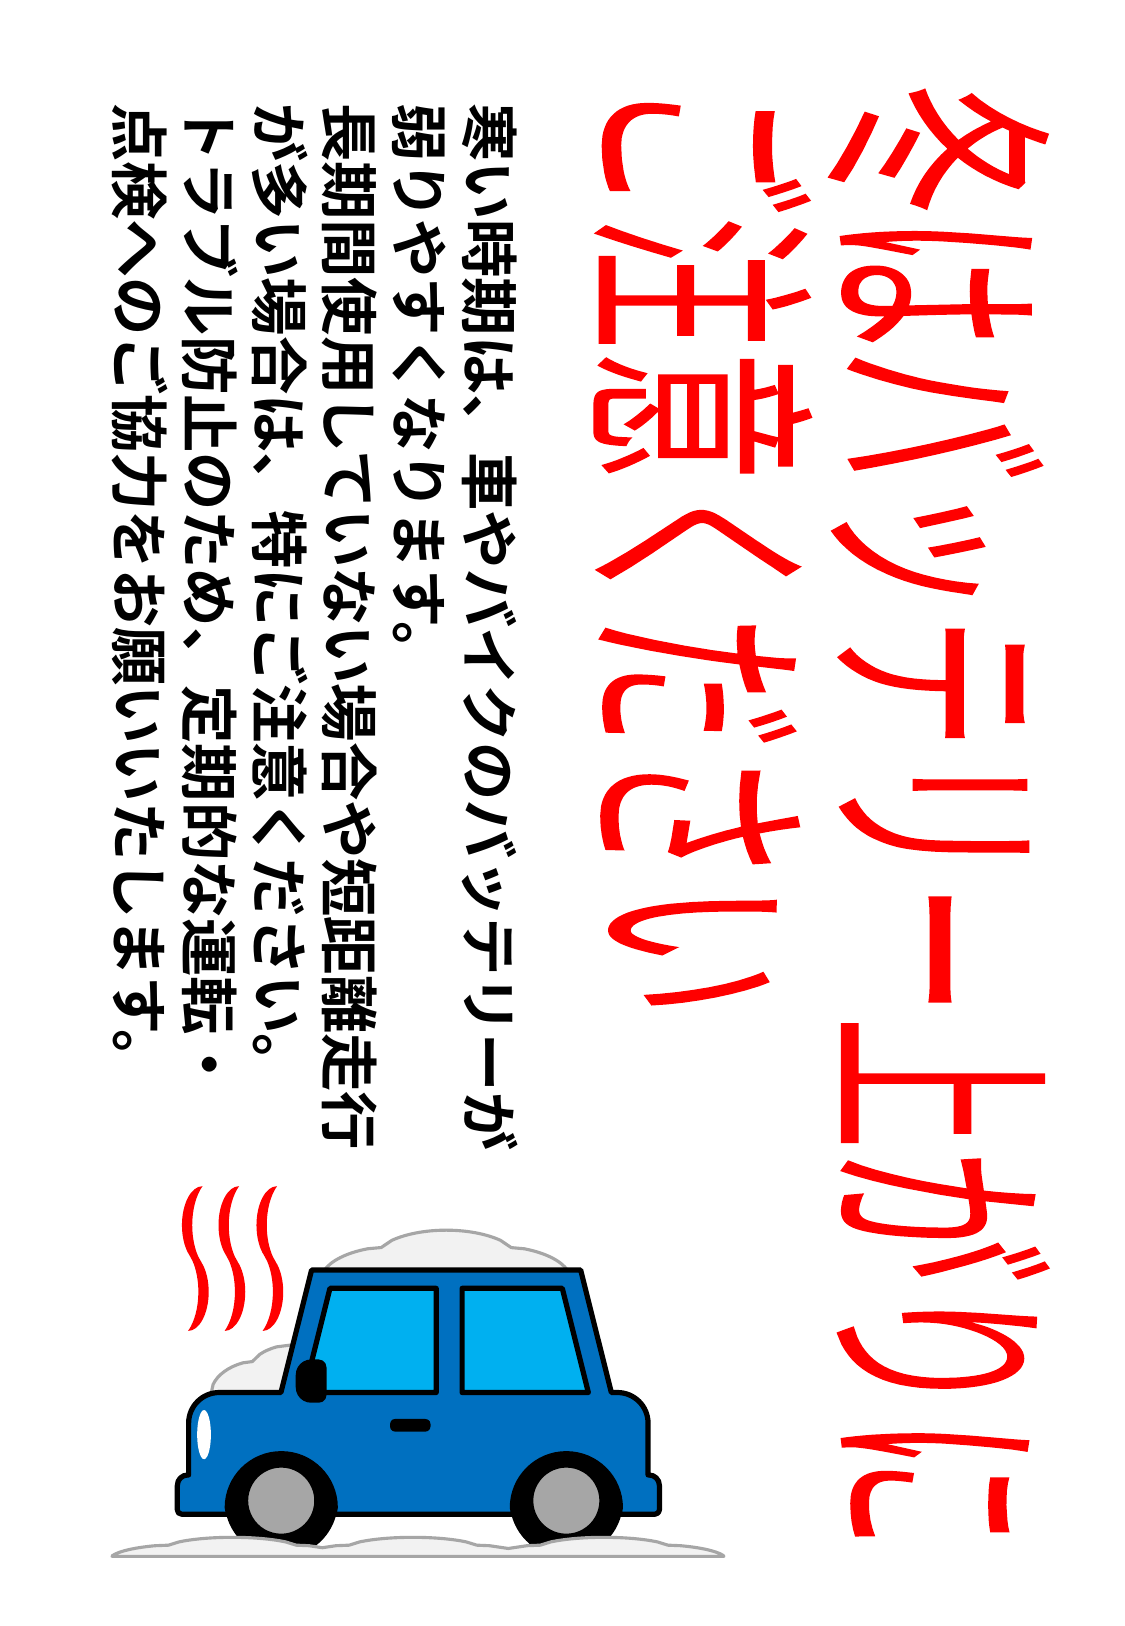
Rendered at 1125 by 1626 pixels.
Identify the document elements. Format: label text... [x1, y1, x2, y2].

text_box 寒い時期は、車やバイクのバッテリーが弱りやすくなります。 長期間使用していない場合や短距離走行が多い場合は、特にご注意ください。 トラブル防止のため、定期的な運転・点検へのご協力をお願いいたします。 [78, 88, 533, 1167]
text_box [111, 1185, 725, 1557]
